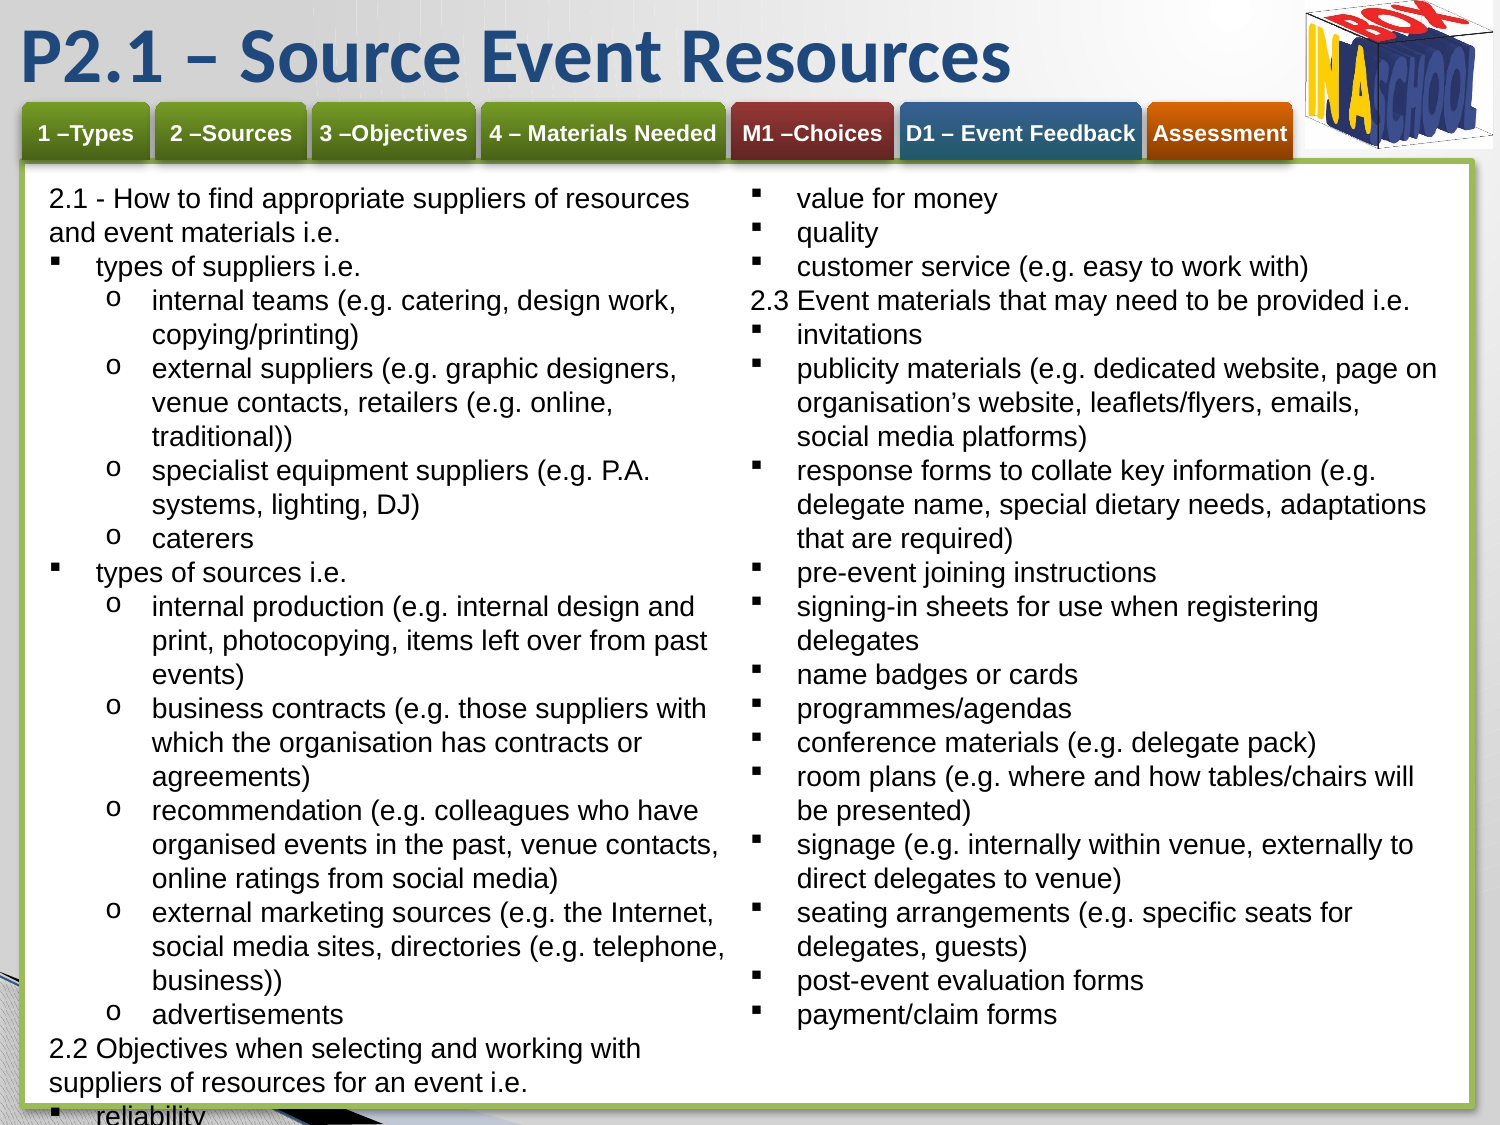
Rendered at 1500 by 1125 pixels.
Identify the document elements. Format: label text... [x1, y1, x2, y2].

title P2.1 – Source Event Resources [5, 0, 1270, 102]
picture [1305, 0, 1494, 149]
text_box 2.1 - How to find appropriate suppliers of resources and event materials i.e. types of suppliers i.e. internal teams (e.g. catering, design work, copying/printing) external suppliers (e.g. graphic designers, venue contacts, retailers (e.g. online, traditional)) specialist equipment suppliers (e.g. P.A. systems, lighting, DJ) caterers types of sources i.e. internal production (e.g. internal design and print, photocopying, items left over from past events) business contracts (e.g. those suppliers with which the organisation has contracts or agreements) recommendation (e.g. colleagues who have organised events in the past, venue contacts, online ratings from social media) external marketing sources (e.g. the Internet, social media sites, directories (e.g. telephone, business)) advertisements 2.2 Objectives when selecting and working with suppliers of resources for an event i.e. reliability value for money quality customer service (e.g. easy to work with) 2.3 Event materials that may need to be provided i.e. invitations publicity materials (e.g. dedicated website, page on organisation’s website, leaflets/flyers, emails, social media platforms) response forms to collate key information (e.g. delegate name, special dietary needs, adaptations that are required) pre-event joining instructions signing-in sheets for use when registering delegates name badges or cards programmes/agendas conference materials (e.g. delegate pack) room plans (e.g. where and how tables/chairs will be presented) signage (e.g. internally within venue, externally to direct delegates to venue) seating arrangements (e.g. specific seats for delegates, guests) post-event evaluation forms payment/claim forms [34, 172, 1454, 1125]
